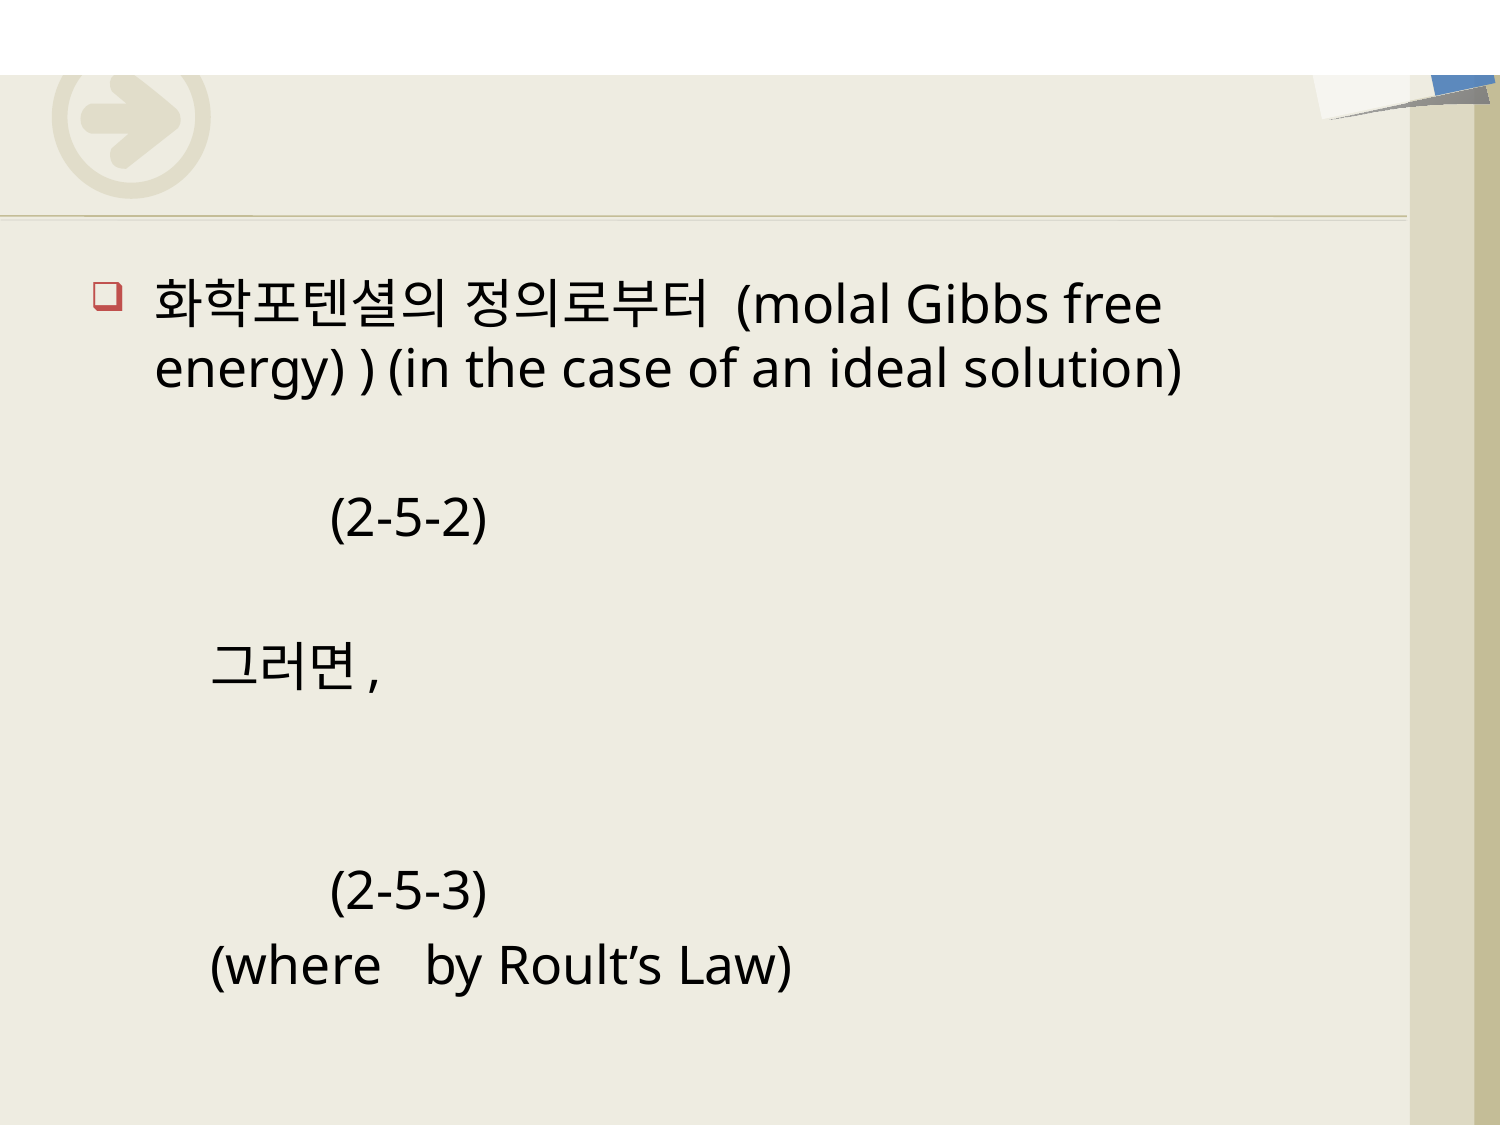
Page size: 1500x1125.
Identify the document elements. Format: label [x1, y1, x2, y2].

text_box [0, 0, 1500, 75]
